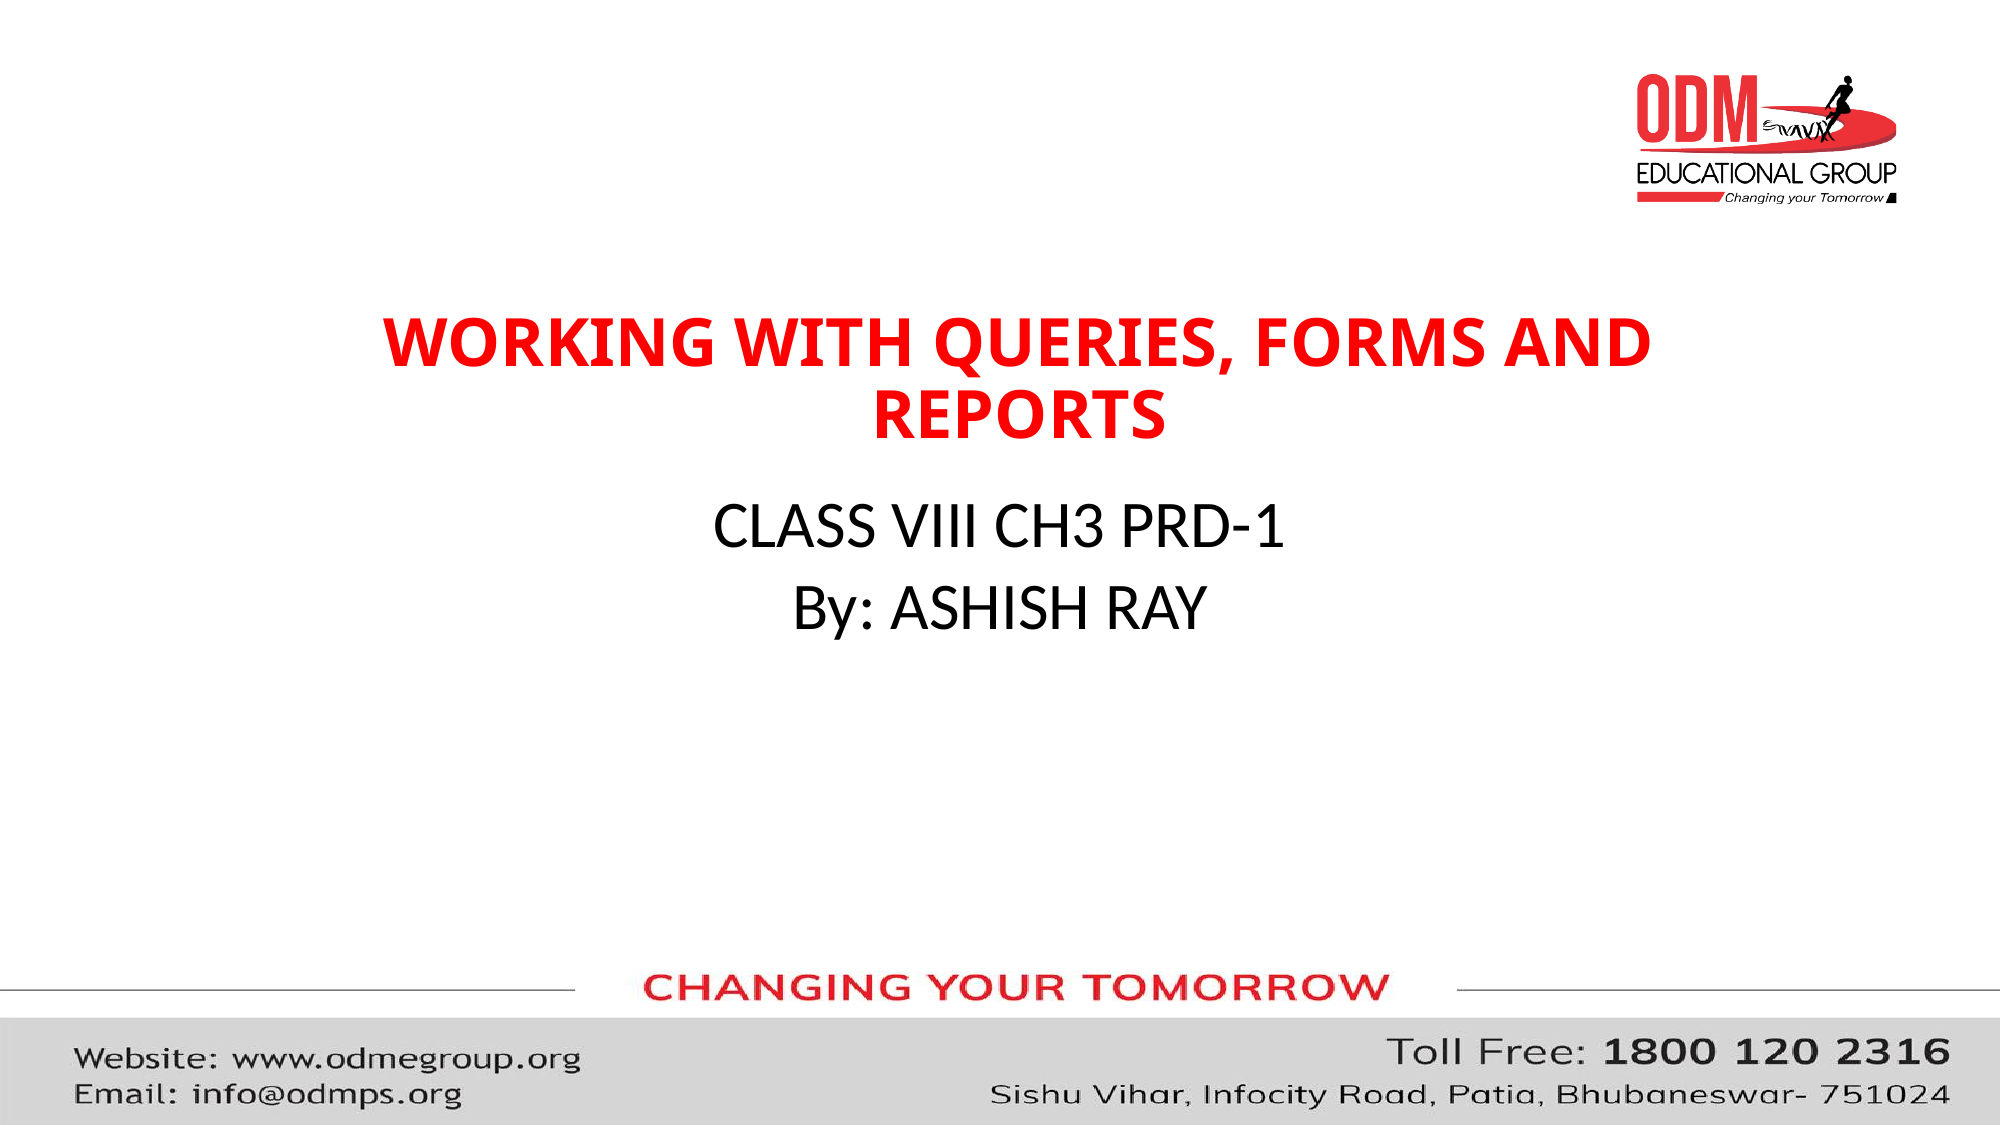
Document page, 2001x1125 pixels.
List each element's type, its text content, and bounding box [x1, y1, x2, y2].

text_box [1637, 74, 1897, 204]
title WORKING WITH QUERIES, FORMS AND REPORTS [269, 262, 1770, 461]
subtitle CLASS VIII CH3 PRD-1 By: ASHISH RAY [249, 482, 1750, 863]
picture [0, 910, 2000, 1125]
